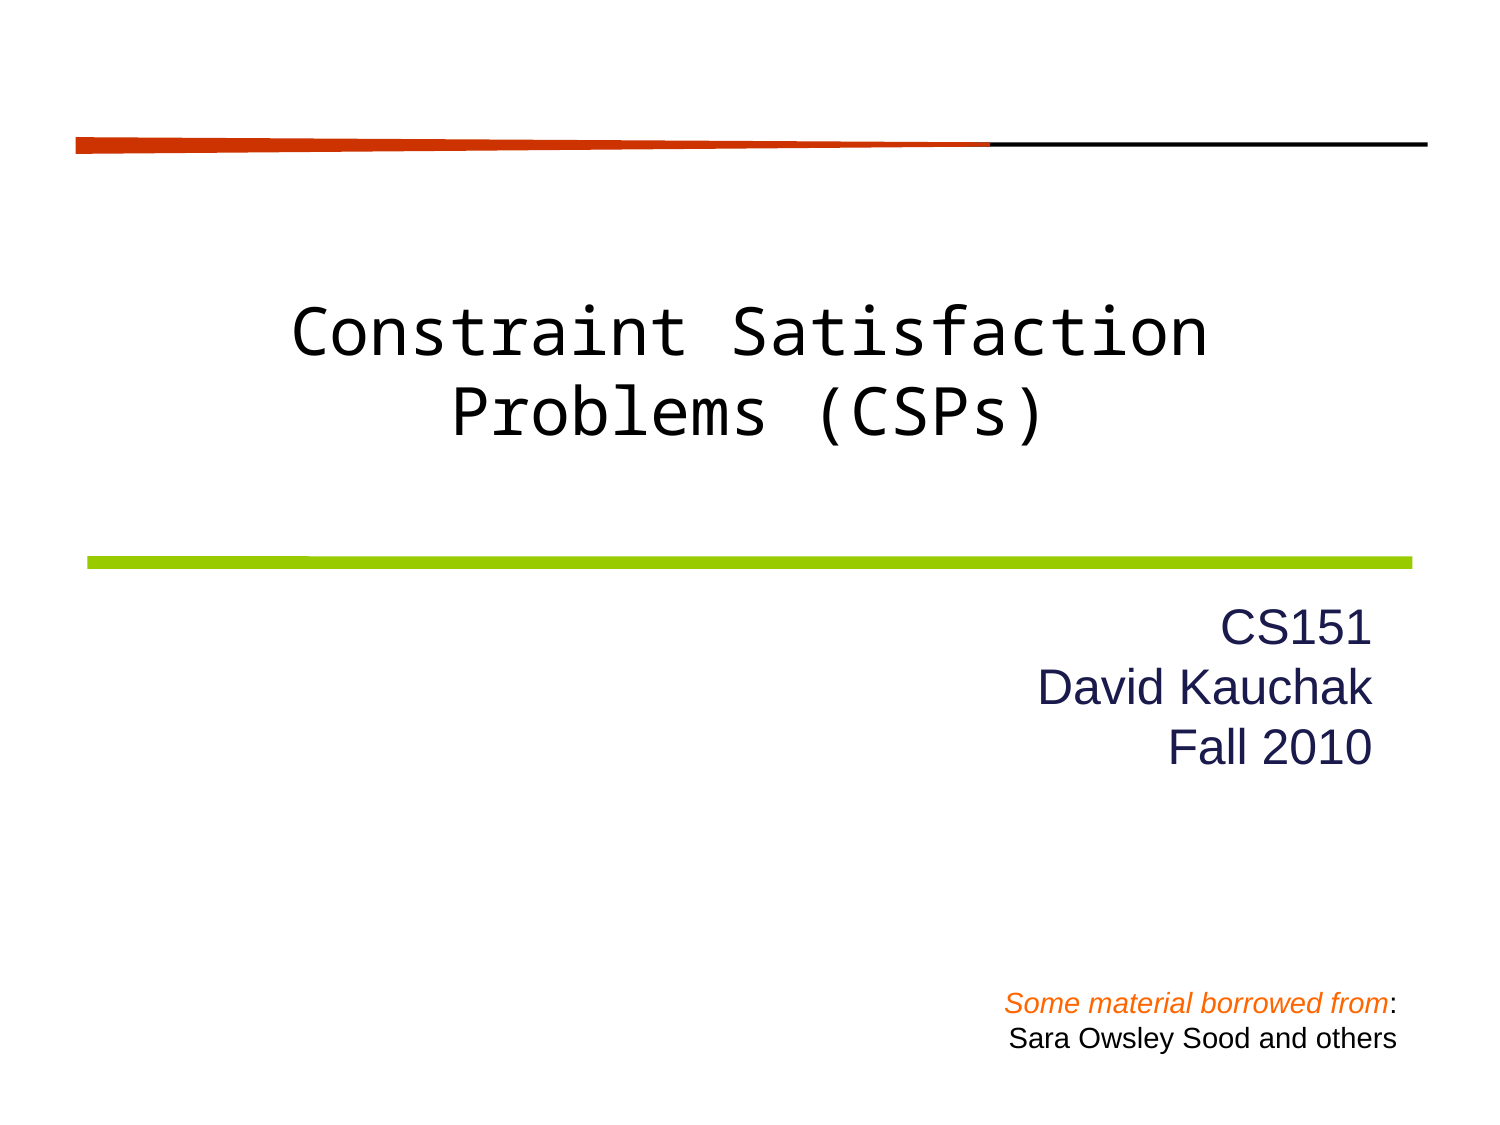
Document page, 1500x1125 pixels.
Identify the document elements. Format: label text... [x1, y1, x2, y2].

text_box Some material borrowed from: Sara Owsley Sood and others [662, 976, 1413, 1062]
text_box CS151 David Kauchak Fall 2010 [624, 587, 1388, 875]
title Constraint Satisfaction Problems (CSPs) [112, 274, 1388, 463]
